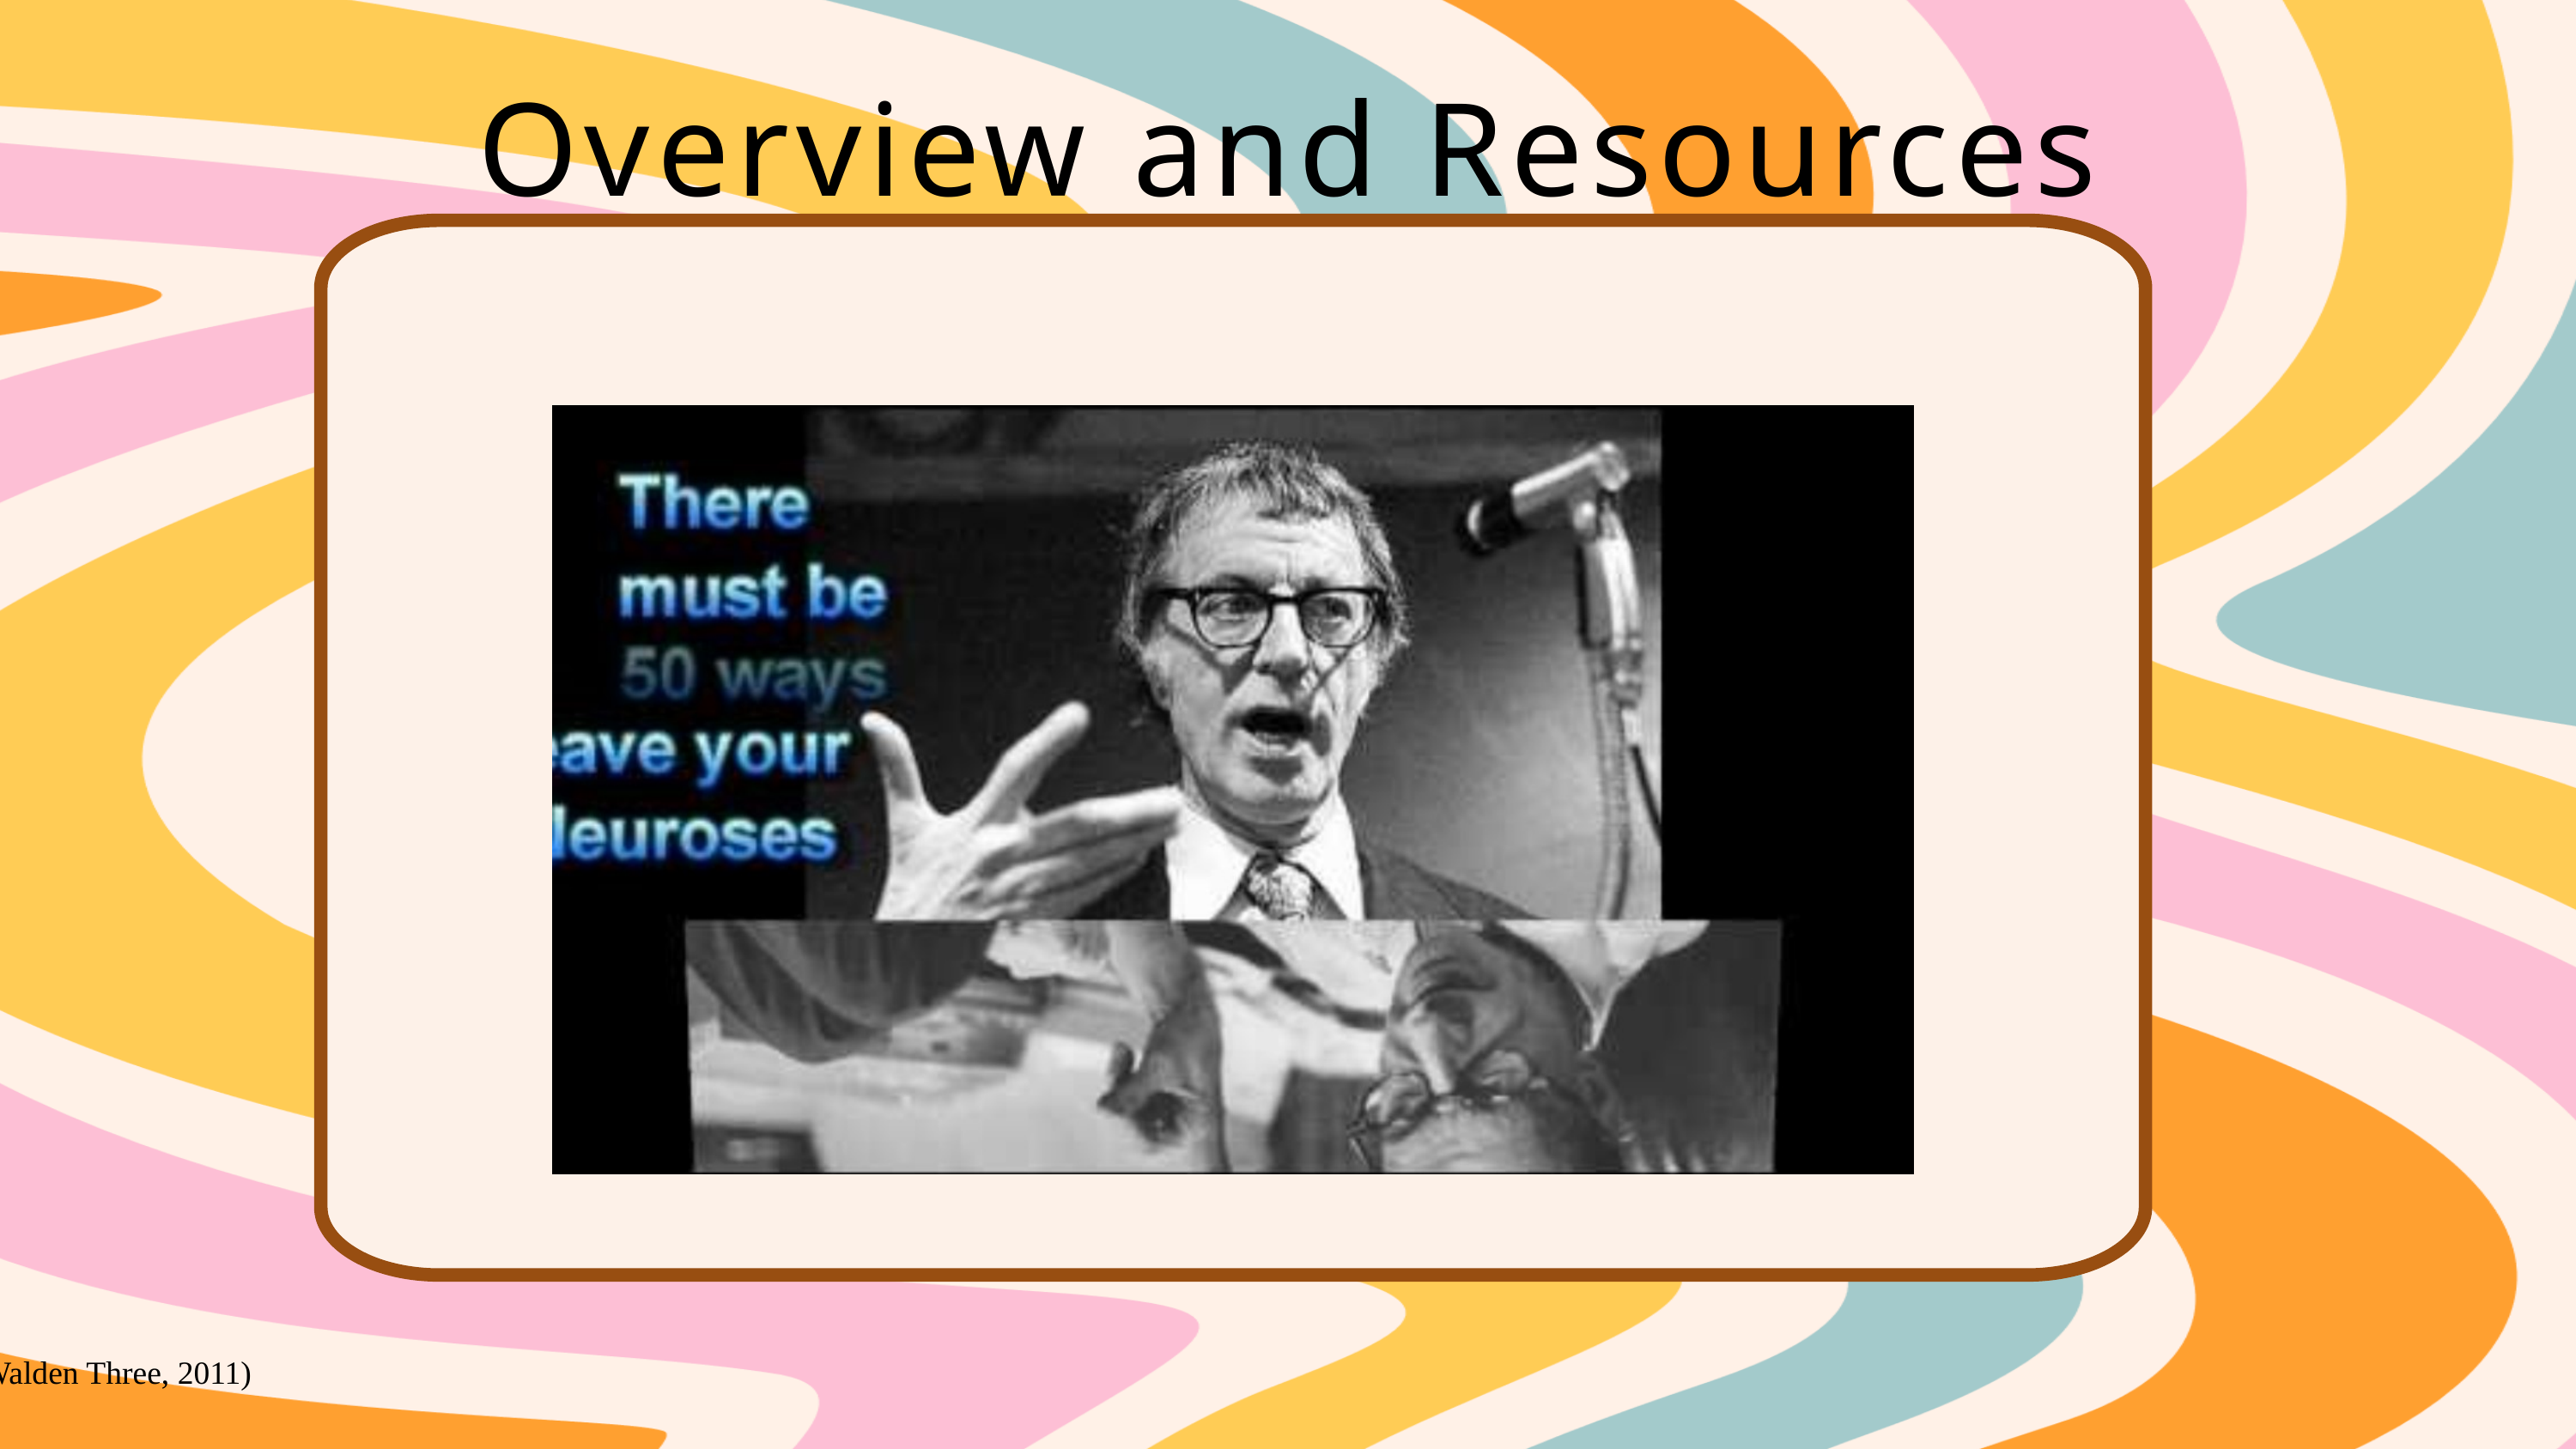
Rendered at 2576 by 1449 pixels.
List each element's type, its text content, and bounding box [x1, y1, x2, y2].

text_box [551, 404, 1915, 1175]
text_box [320, 220, 2146, 1276]
text_box [0, 0, 2576, 1449]
text_box Overview and Resources [412, 0, 2164, 228]
text_box (Walden Three, 2011) [0, 1307, 1294, 1397]
